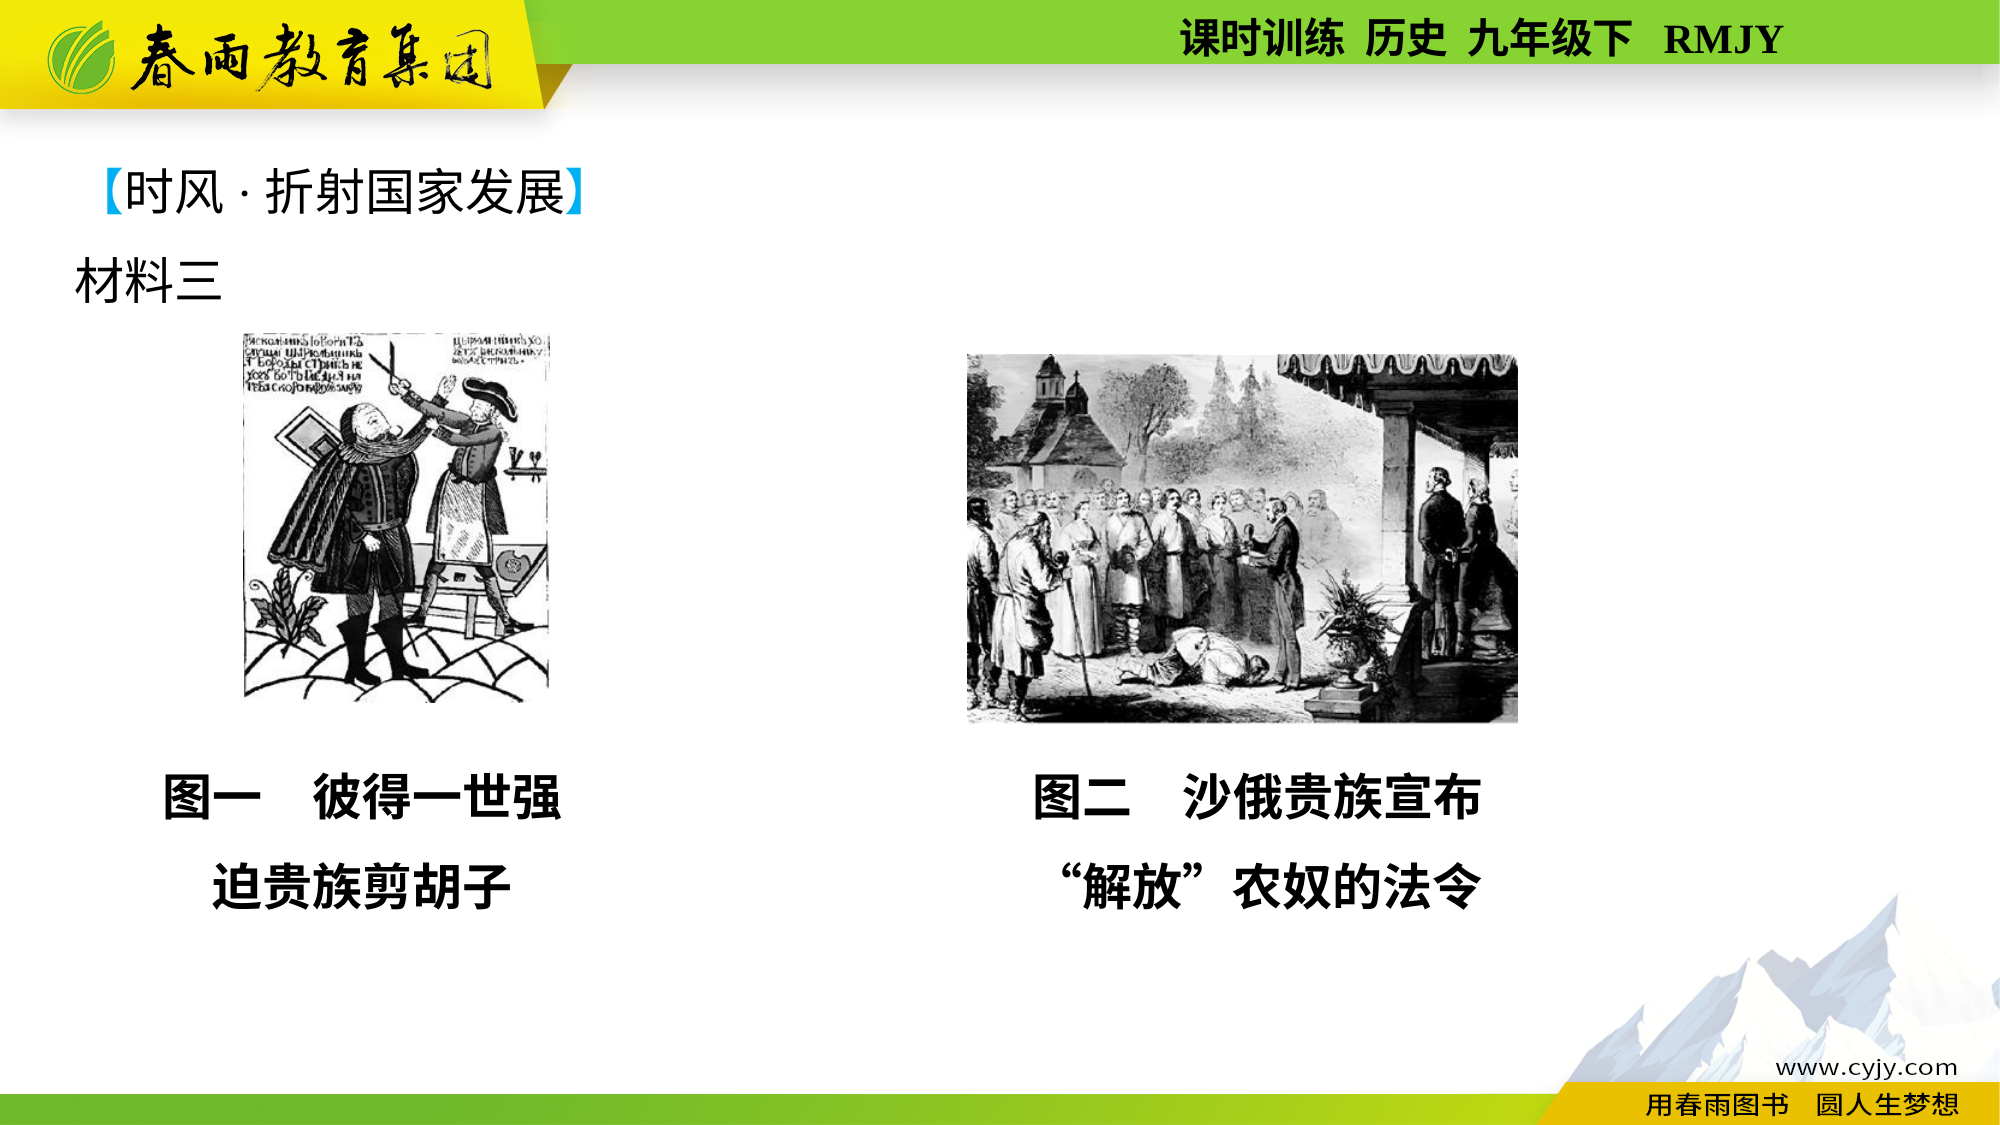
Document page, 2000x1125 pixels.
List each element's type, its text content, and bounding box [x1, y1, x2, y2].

list 【时风·折射国家发展】 材料三 [59, 122, 1944, 308]
text_box 图一 彼得一世强迫贵族剪胡子 [125, 727, 599, 923]
text_box 图二 沙俄贵族宣布“解放”农奴的法令 [997, 731, 1518, 923]
picture [0, 0, 2000, 1125]
